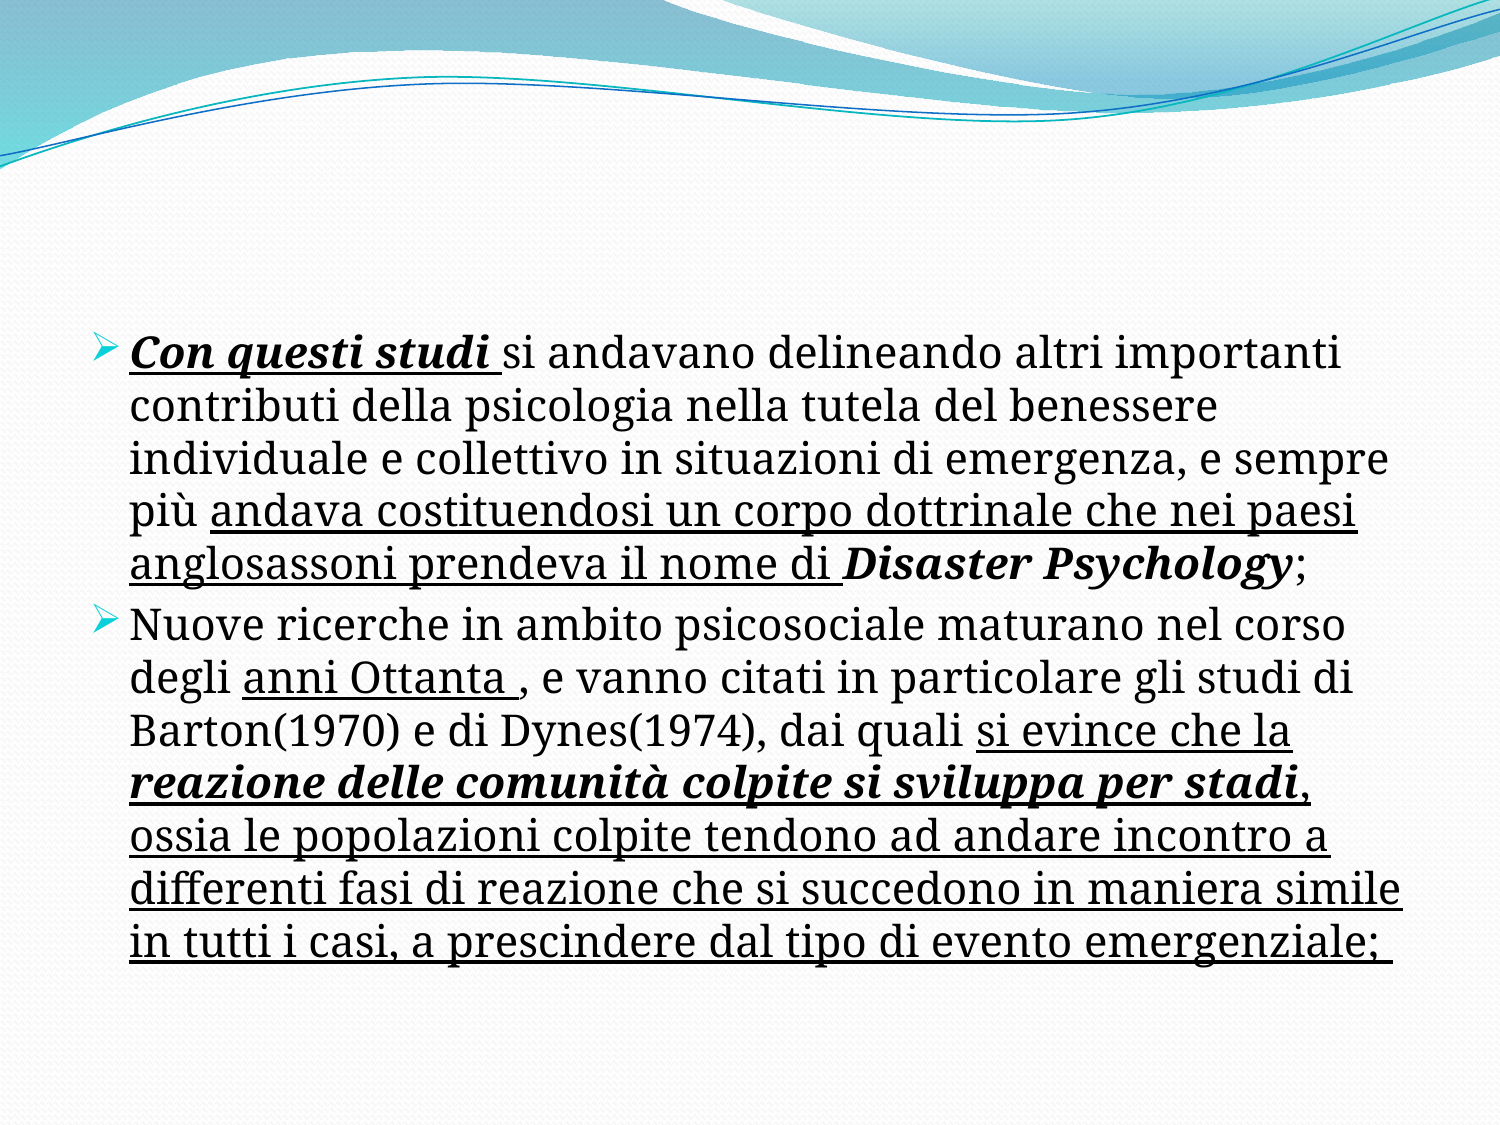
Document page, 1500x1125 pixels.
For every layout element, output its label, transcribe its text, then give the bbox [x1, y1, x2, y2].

list Con questi studi si andavano delineando altri importanti contributi della psicologia nella tutela del benessere individuale e collettivo in situazioni di emergenza, e sempre più andava costituendosi un corpo dottrinale che nei paesi anglosassoni prendeva il nome di Disaster Psychology; Nuove ricerche in ambito psicosociale maturano nel corso degli anni Ottanta , e vanno citati in particolare gli studi di Barton(1970) e di Dynes(1974), dai quali si evince che la reazione delle comunità colpite si sviluppa per stadi, ossia le popolazioni colpite tendono ad andare incontro a differenti fasi di reazione che si succedono in maniera simile in tutti i casi, a prescindere dal tipo di evento emergenziale; [75, 317, 1425, 1038]
